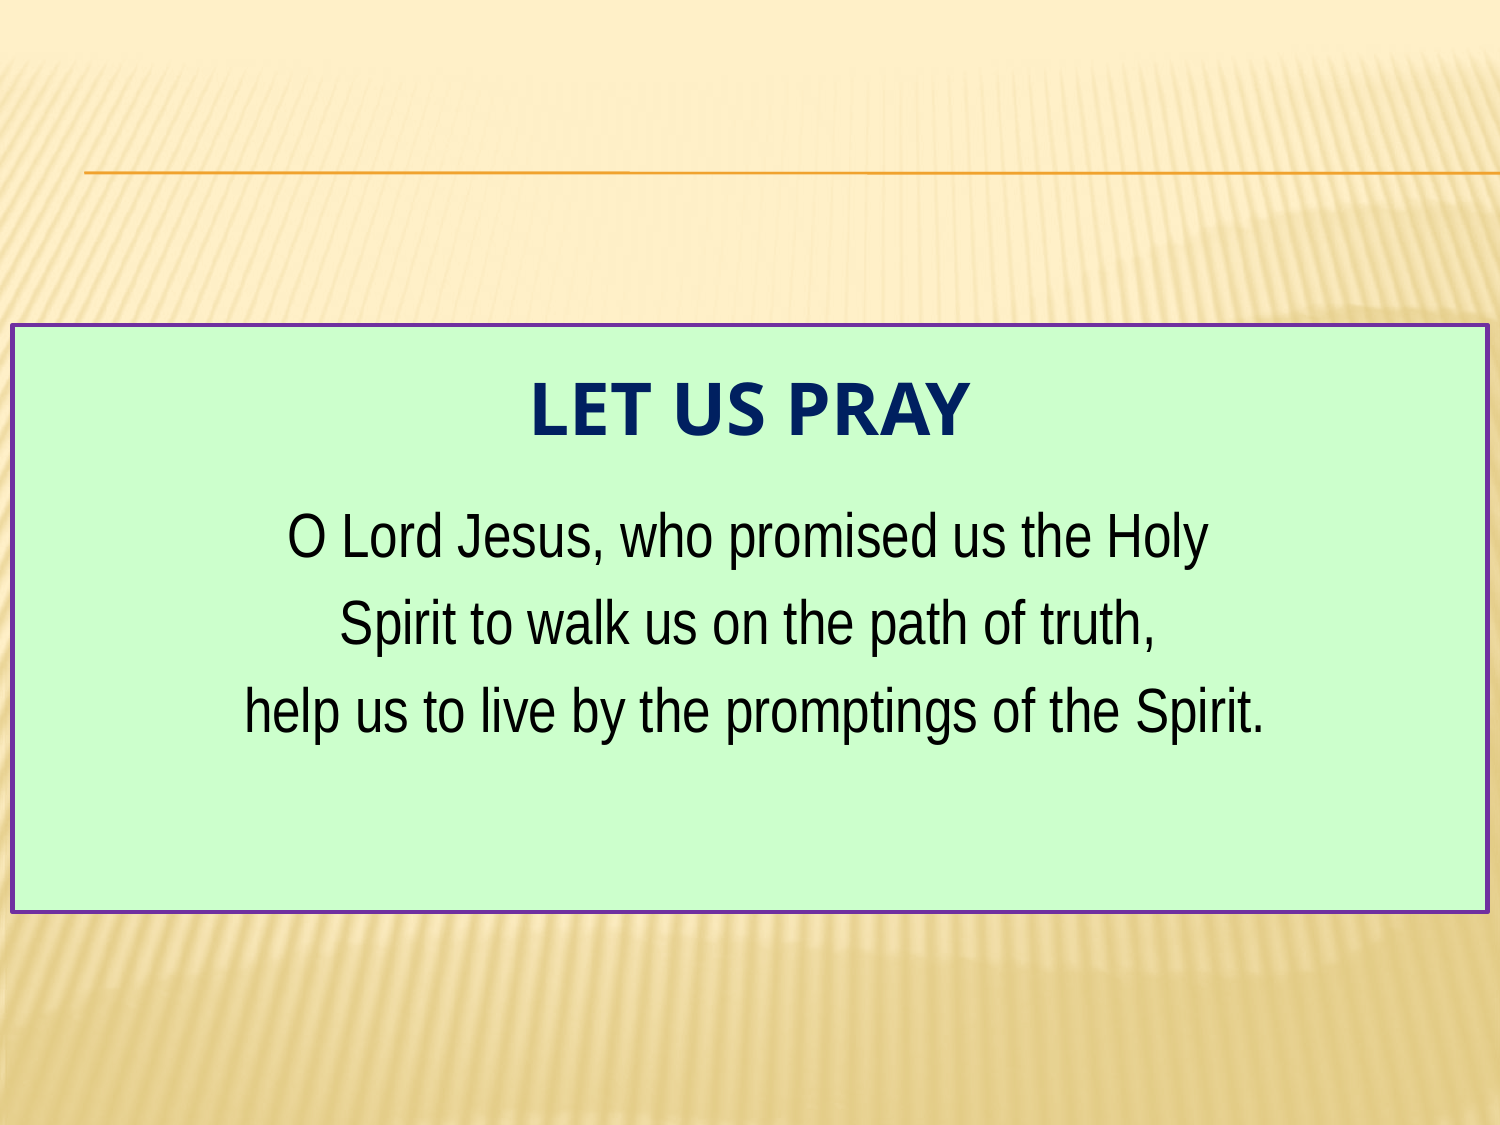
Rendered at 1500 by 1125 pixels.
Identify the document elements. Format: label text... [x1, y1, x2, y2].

text_box [10, 323, 1490, 337]
list O Lord Jesus, who promised us the Holy Spirit to walk us on the path of truth, help us to live by the promptings of the Spirit. [12, 487, 1500, 675]
text_box [10, 475, 1490, 914]
title Let us Pray [0, 337, 1500, 475]
